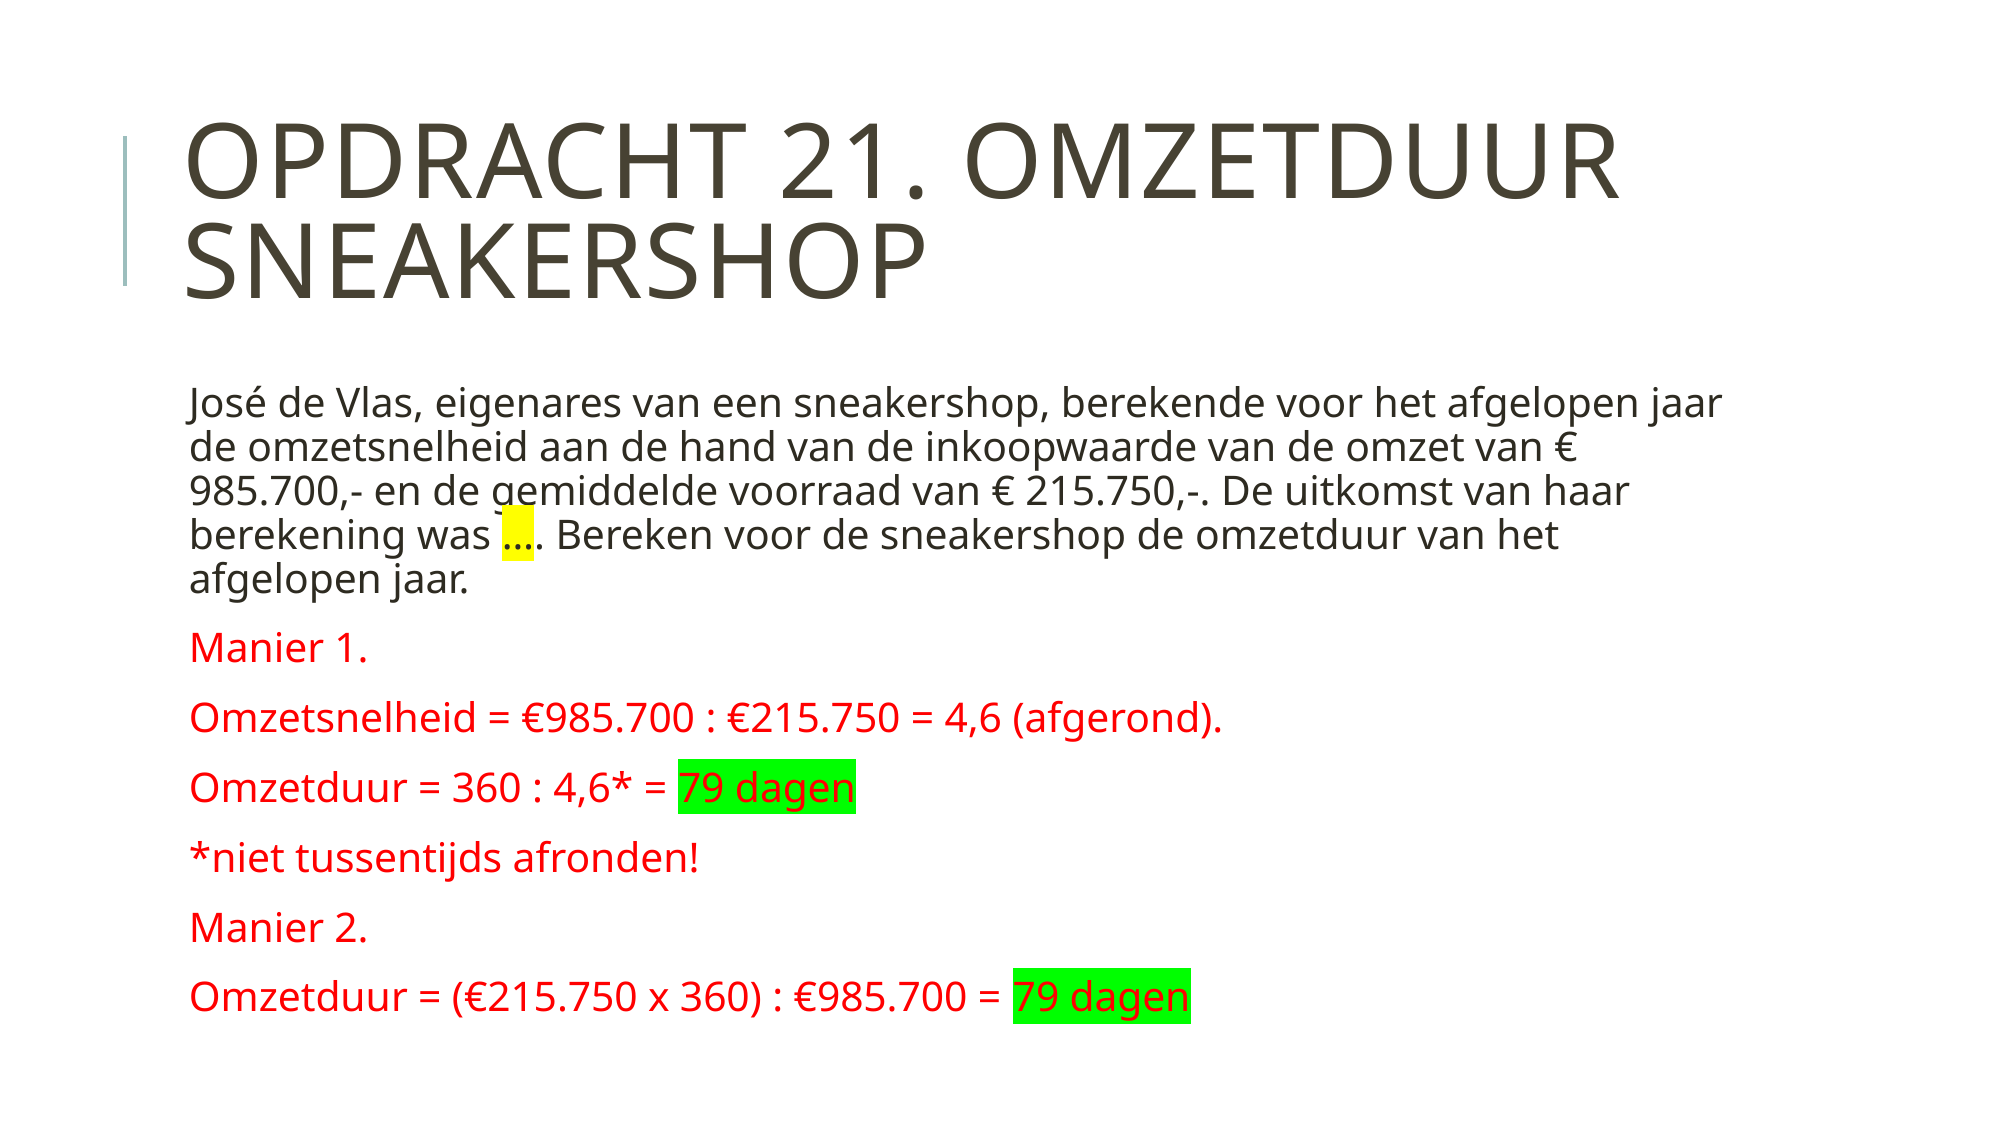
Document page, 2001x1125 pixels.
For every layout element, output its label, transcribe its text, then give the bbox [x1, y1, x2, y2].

title Opdracht 21. omzetduur sneakershop [168, 96, 1763, 342]
list José de Vlas, eigenares van een sneakershop, berekende voor het afgelopen jaar de omzetsnelheid aan de hand van de inkoopwaarde van de omzet van € 985.700,- en de gemiddelde voorraad van € 215.750,-. De uitkomst van haar berekening was …. Bereken voor de sneakershop de omzetduur van het afgelopen jaar. Manier 1. Omzetsnelheid = €985.700 : €215.750 = 4,6 (afgerond). Omzetduur = 360 : 4,6* = 79 dagen *niet tussentijds afronden! Manier 2. Omzetduur = (€215.750 x 360) : €985.700 = 79 dagen [168, 375, 1763, 1035]
